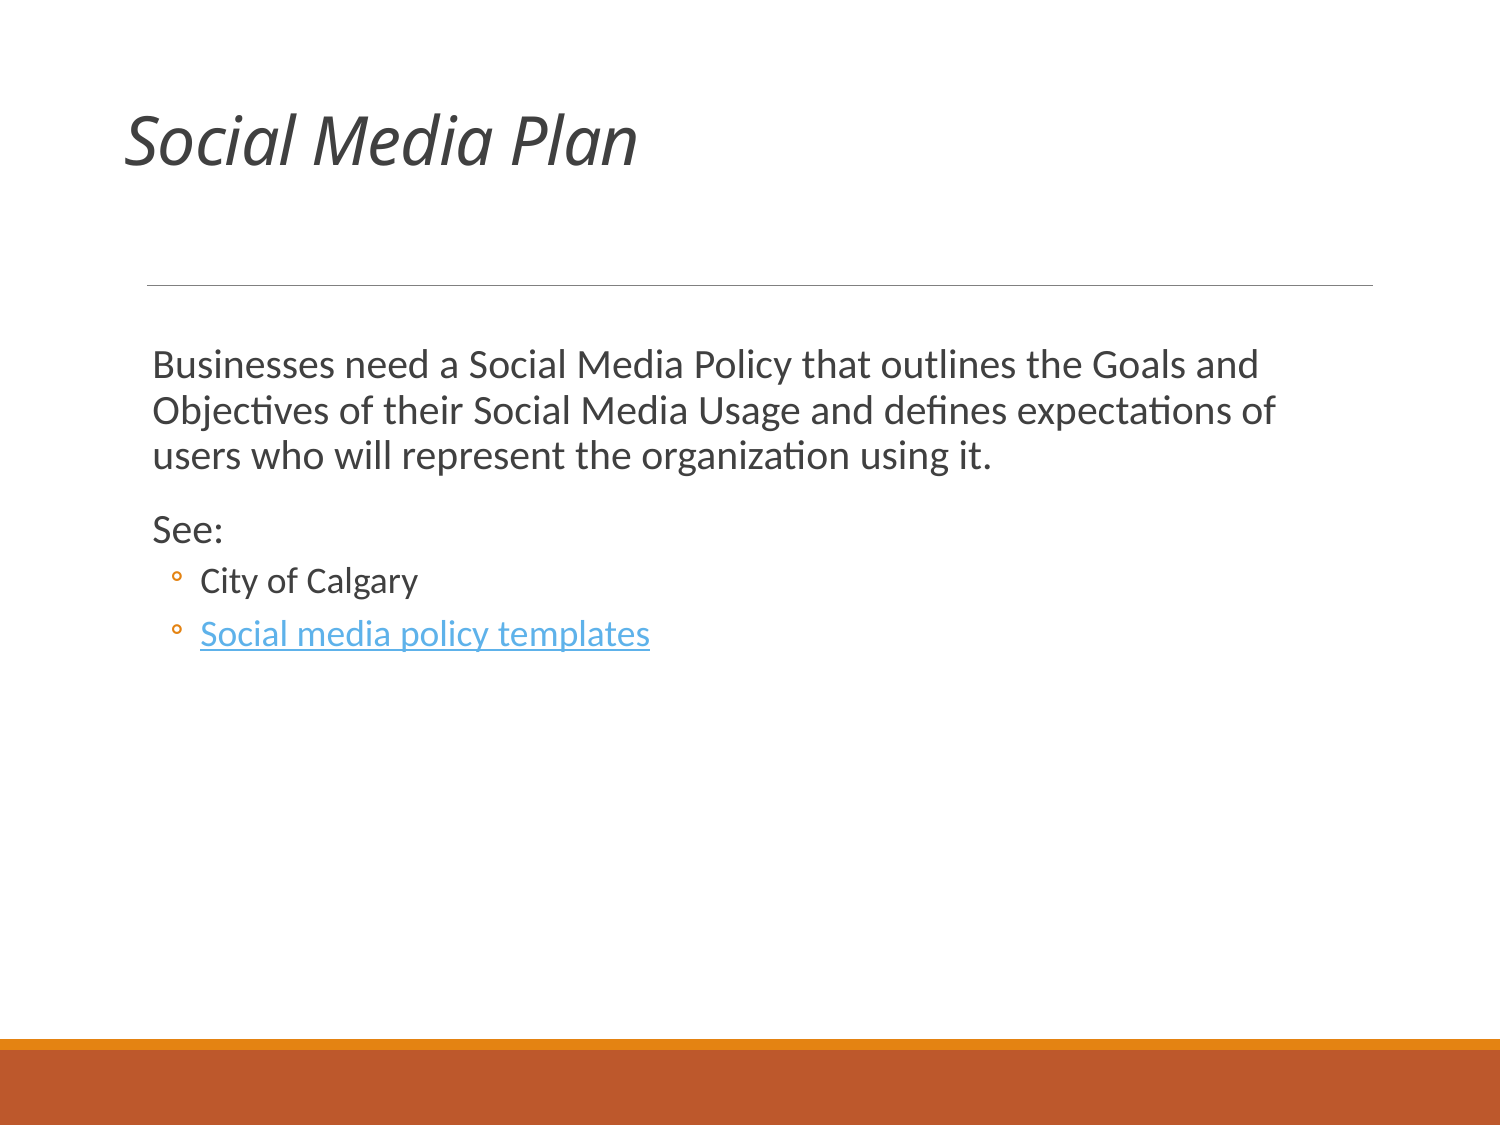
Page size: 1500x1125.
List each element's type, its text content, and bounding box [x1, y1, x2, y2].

title Social Media Plan [109, 99, 1260, 338]
list Businesses need a Social Media Policy that outlines the Goals and Objectives of their Social Media Usage and defines expectations of users who will represent the organization using it. See: City of Calgary Social media policy templates [137, 335, 1375, 1011]
